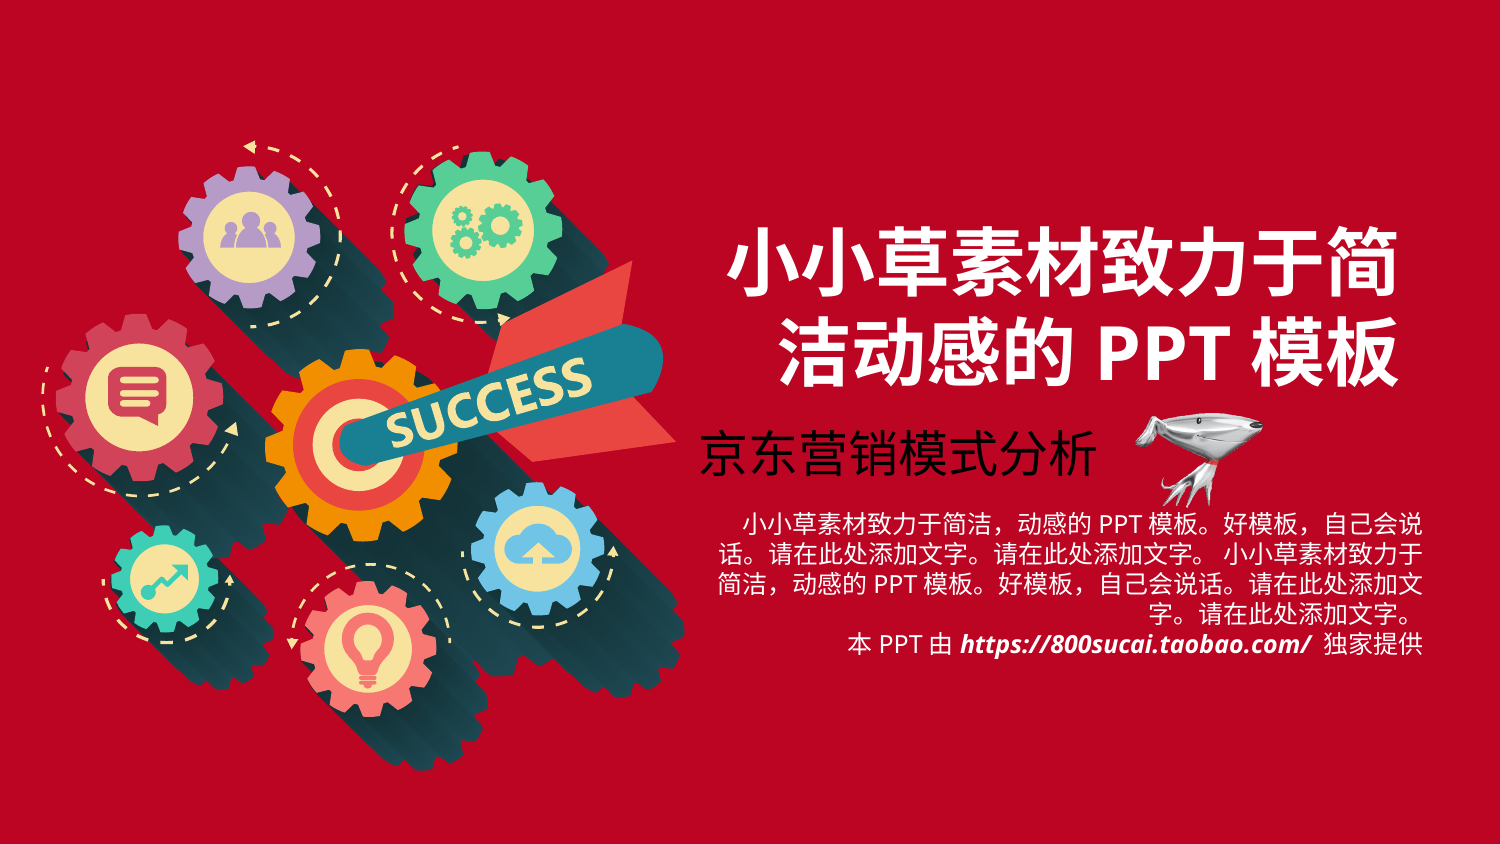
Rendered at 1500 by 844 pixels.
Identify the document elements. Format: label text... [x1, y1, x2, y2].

text_box 小小草素材致力于简洁动感的PPT模板 [689, 209, 1412, 401]
text_box 小小草素材致力于简洁，动感的PPT模板。好模板，自己会说话。请在此处添加文字。请在此处添加文字。 小小草素材致力于简洁，动感的PPT模板。好模板，自己会说话。请在此处添加文字。请在此处添加文字。 本PPT由https://800sucai.taobao.com/ 独家提供 [689, 502, 1436, 664]
picture [40, 140, 685, 771]
picture [1135, 413, 1263, 509]
text_box 京东营销模式分析 [689, 415, 1131, 491]
